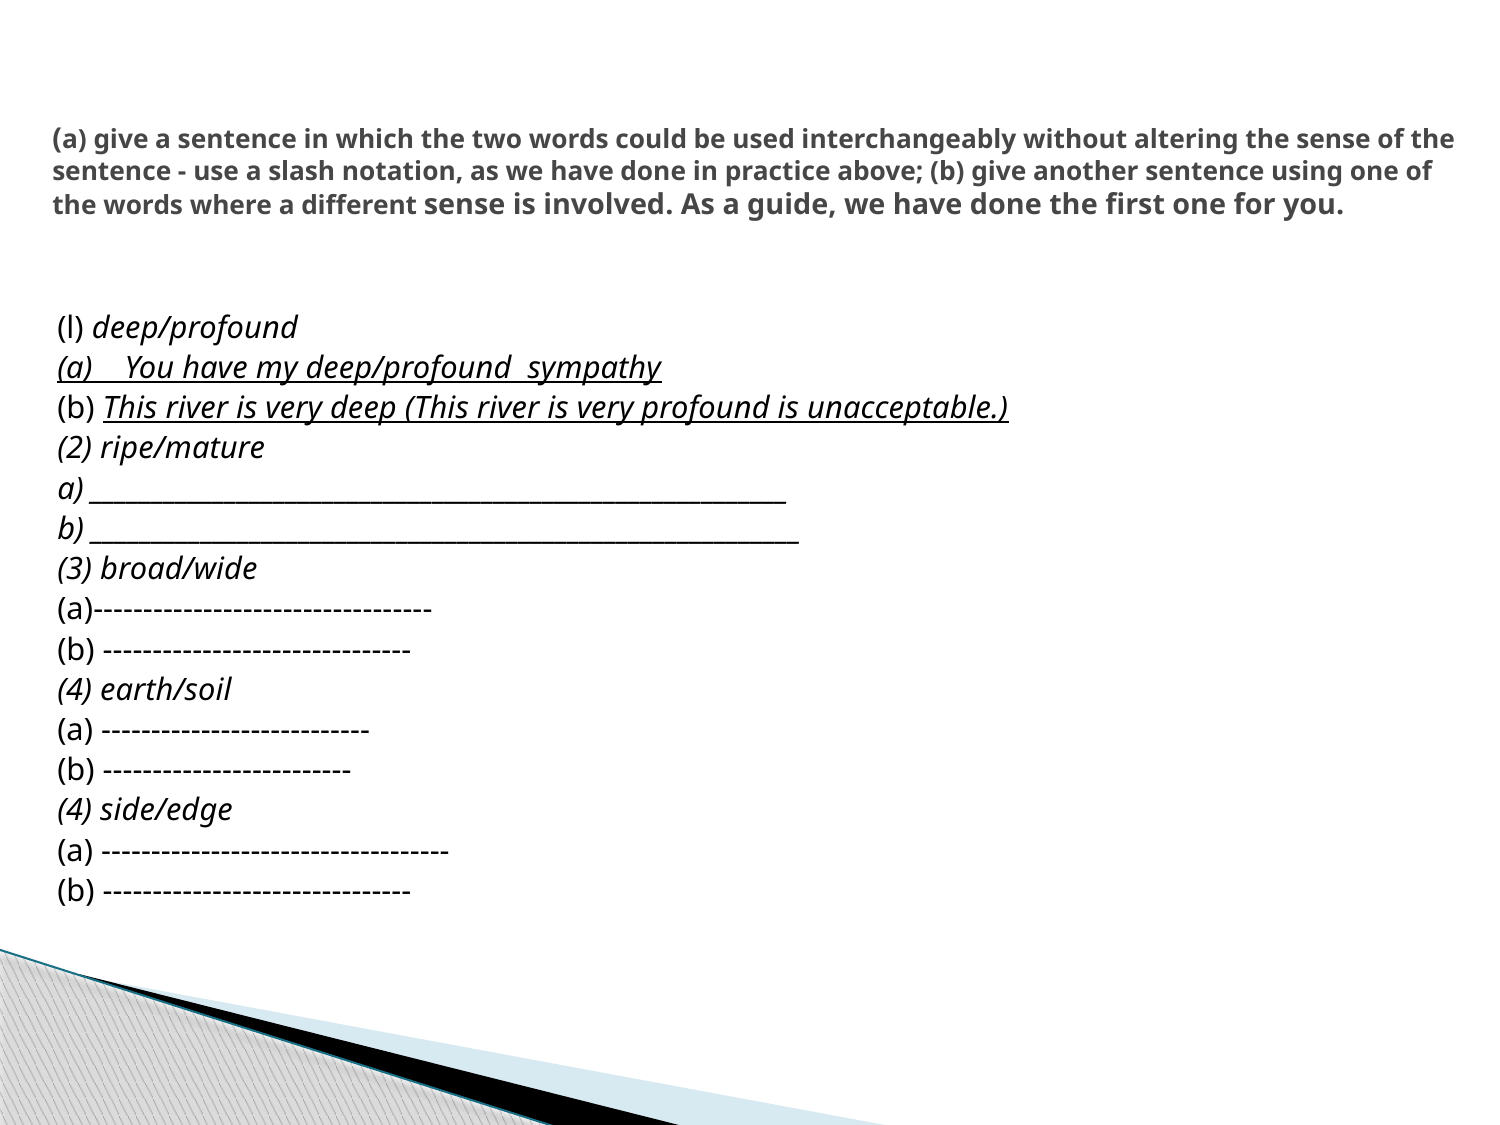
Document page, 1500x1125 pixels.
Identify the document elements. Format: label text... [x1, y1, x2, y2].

title (a) give a sentence in which the two words could be used interchangeably without altering the sense of the sentence - use a slash notation, as we have done in practice above; (b) give another sentence using one of the words where a different sense is involved. As a guide, we have done the first one for you. [37, 50, 1475, 275]
list (l) deep/profound (a) You have my deep/profound sympathy (b) This river is very deep (This river is very profound is unacceptable.) (2) ripe/mature a) _________________________________________________________ b) __________________________________________________________ (3) broad/wide (a)---------------------------------- (b) ------------------------------- (4) earth/soil (a) --------------------------- (b) ------------------------- (4) side/edge (a) ----------------------------------- (b) ------------------------------- [24, 299, 1475, 986]
